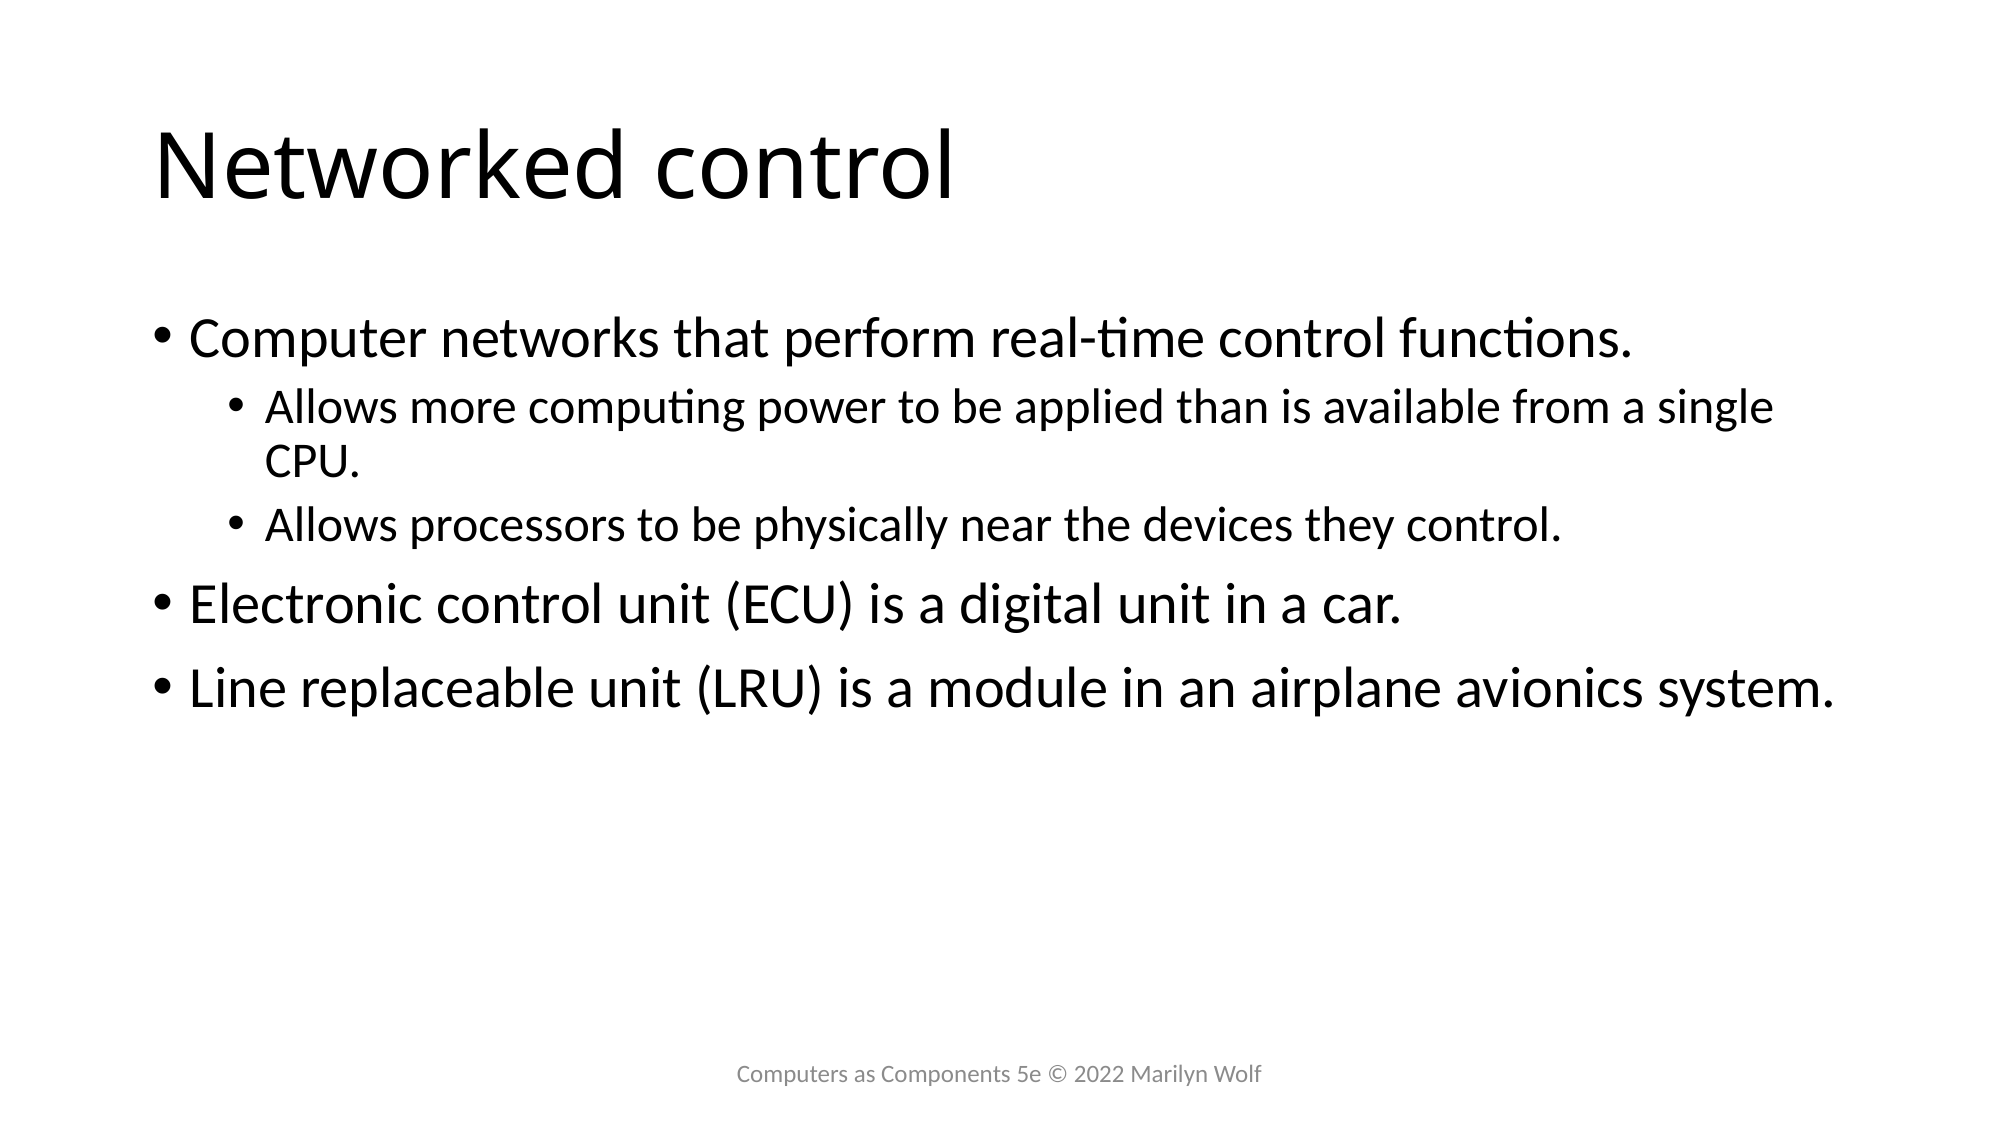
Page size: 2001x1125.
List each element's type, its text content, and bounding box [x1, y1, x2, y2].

footer Computers as Components 5e © 2022 Marilyn Wolf [662, 1042, 1338, 1103]
title Networked control [137, 59, 1863, 278]
list Computer networks that perform real-time control functions. Allows more computing power to be applied than is available from a single CPU. Allows processors to be physically near the devices they control. Electronic control unit (ECU) is a digital unit in a car. Line replaceable unit (LRU) is a module in an airplane avionics system. [137, 299, 1863, 1014]
